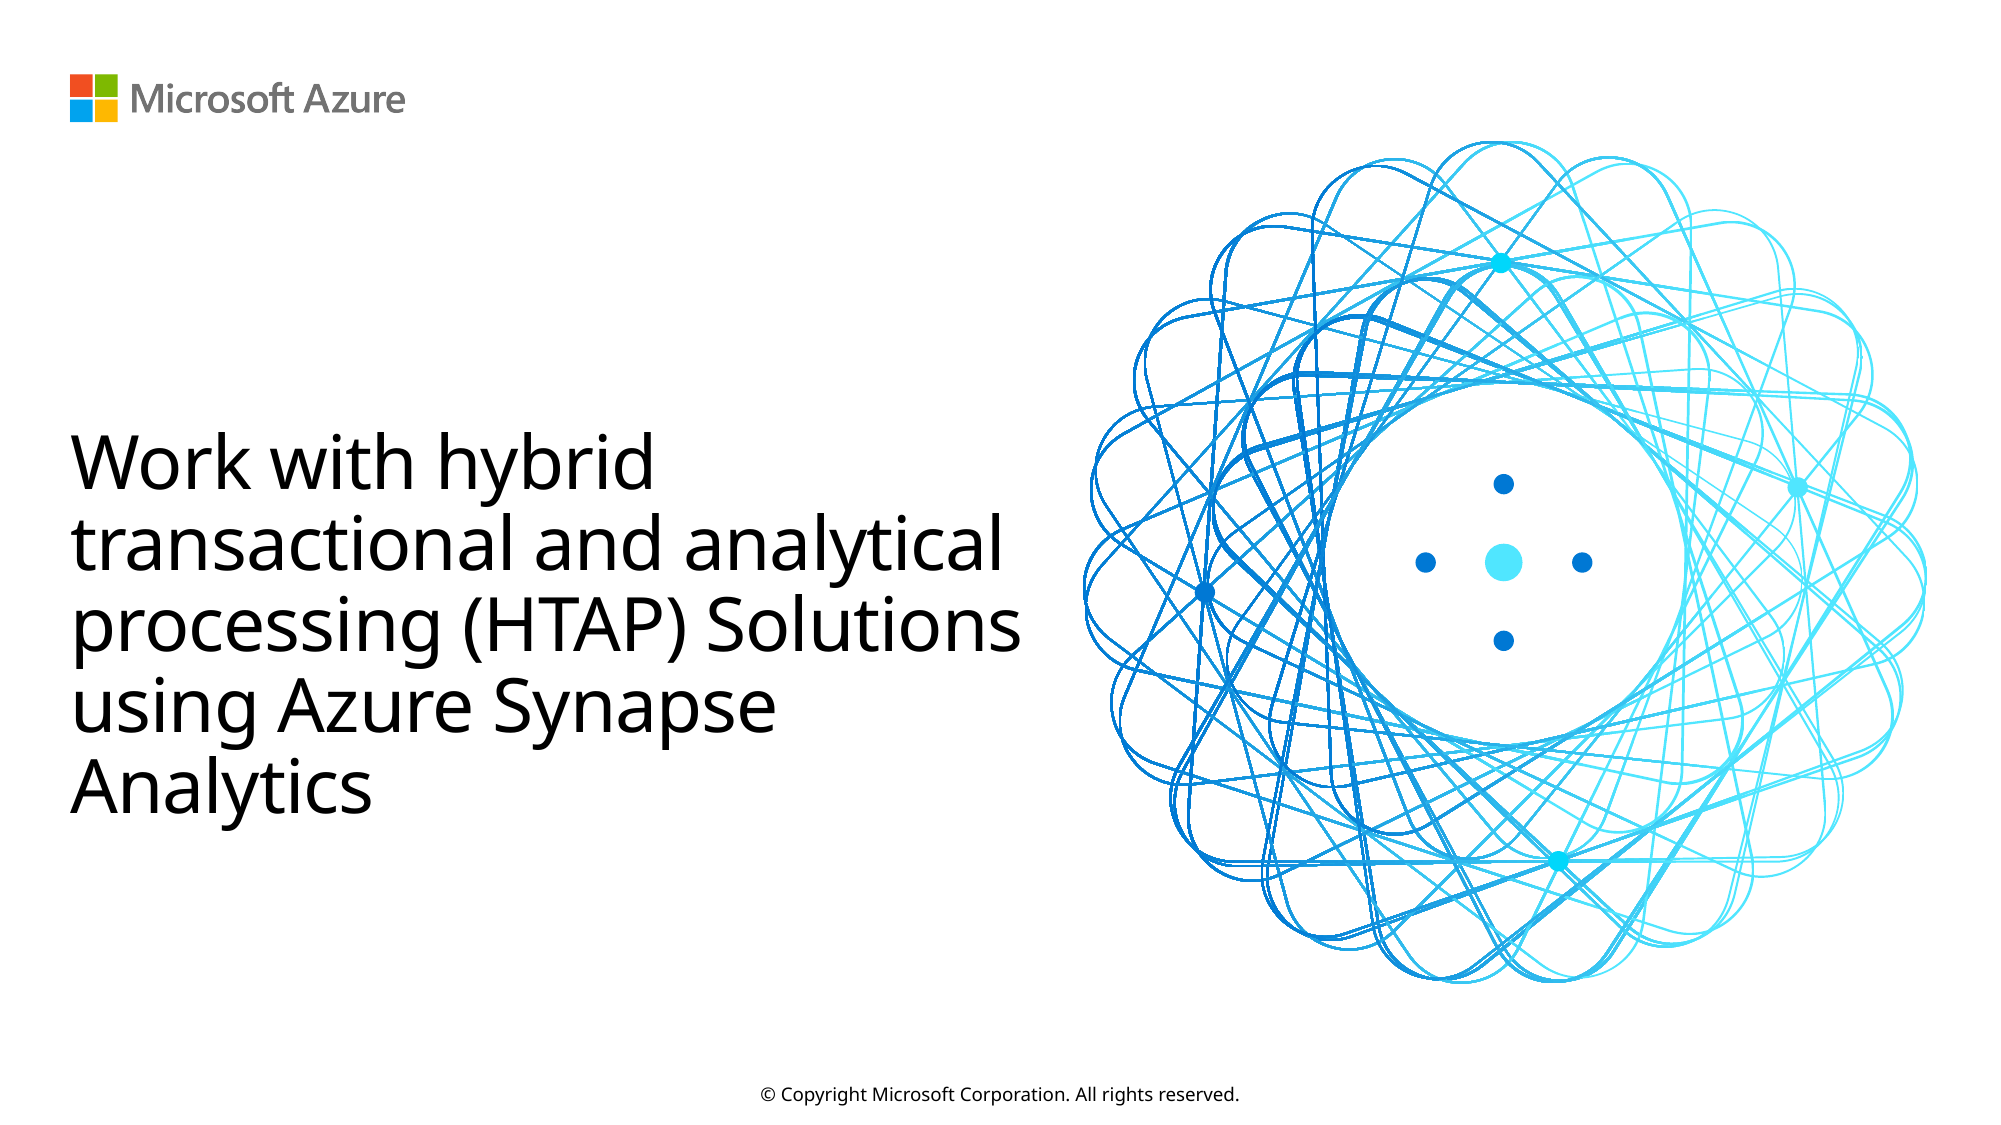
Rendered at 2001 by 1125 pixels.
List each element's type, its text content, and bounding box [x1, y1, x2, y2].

title Work with hybrid transactional and analytical processing (HTAP) Solutions using Azure Synapse Analytics [70, 425, 1041, 860]
picture [22, 26, 455, 170]
